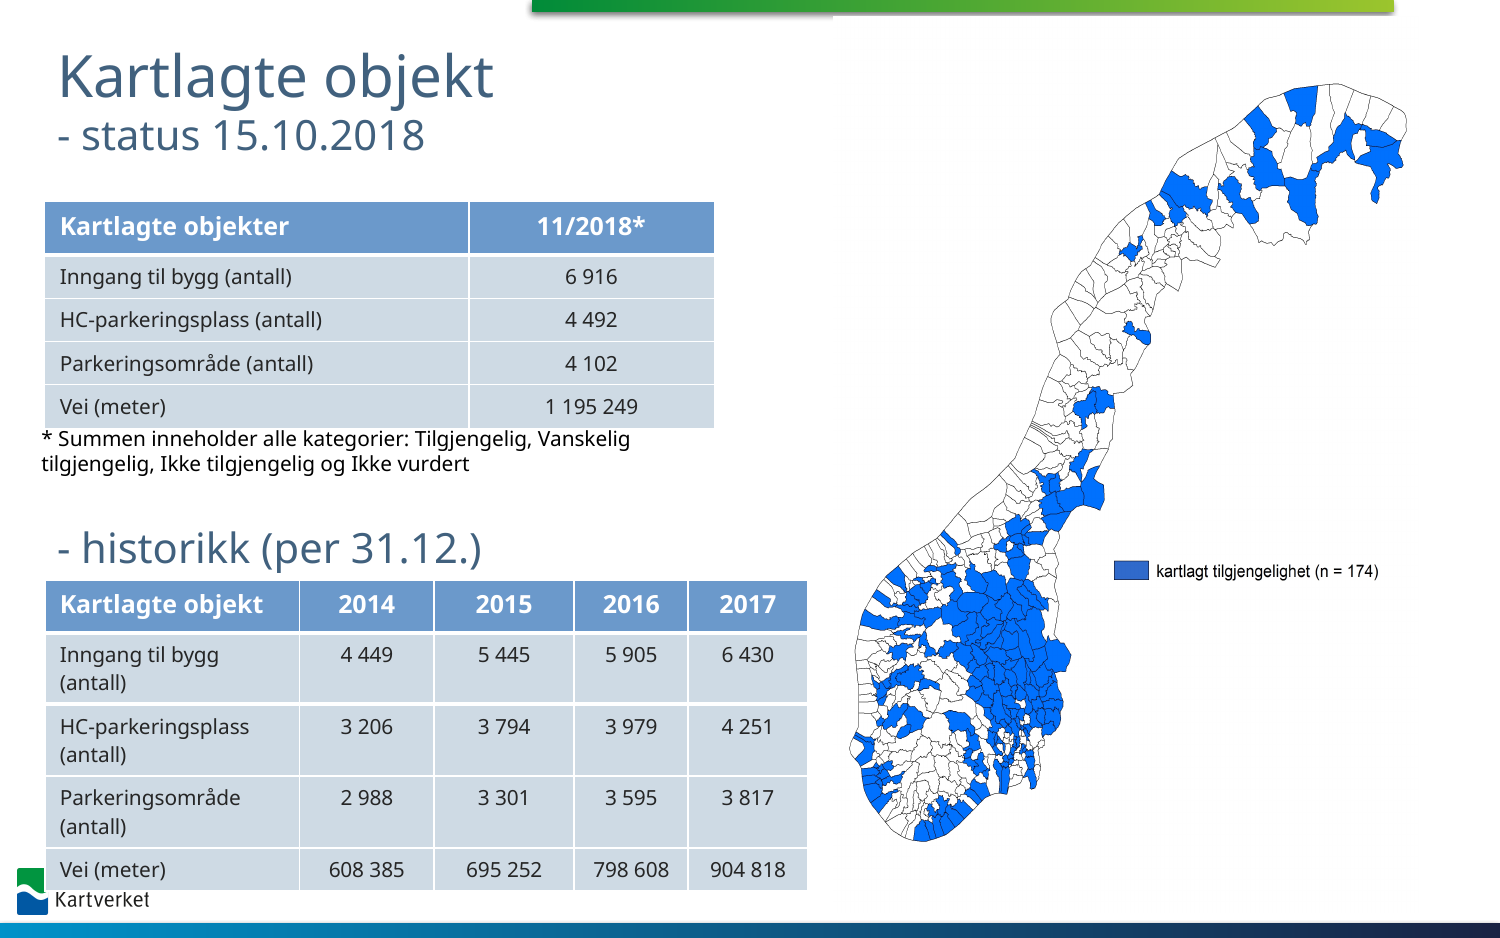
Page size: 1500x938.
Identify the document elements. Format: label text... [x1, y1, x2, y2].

table_cell 3 794 [435, 706, 573, 775]
table_cell HC-parkeringsplass (antall) [45, 299, 468, 341]
table_header Kartlagte objekt [46, 581, 299, 631]
table_cell HC-parkeringsplass (antall) [46, 706, 299, 775]
table_cell 1 195 249 [470, 385, 714, 428]
text_box - historikk (per 31.12.) [42, 496, 828, 580]
table_cell 3 817 [689, 777, 807, 847]
table_cell 6 430 [689, 635, 807, 702]
table_cell 3 595 [575, 777, 687, 847]
table_cell 5 905 [575, 635, 687, 702]
table_cell 4 449 [300, 635, 433, 702]
table_header 2017 [689, 581, 807, 631]
table_cell 904 818 [689, 849, 807, 890]
table_cell 695 252 [435, 849, 573, 890]
table_cell 2 988 [300, 777, 433, 847]
table_cell 798 608 [575, 849, 687, 890]
table_cell 6 916 [470, 257, 714, 298]
table_cell 5 445 [435, 635, 573, 702]
table_cell 3 206 [300, 706, 433, 775]
text_box Kartlagte objekt - status 15.10.2018 [42, 24, 828, 167]
table_header 2016 [575, 581, 687, 631]
table_cell Inngang til bygg (antall) [45, 257, 468, 298]
table_cell Vei (meter) [45, 385, 468, 417]
table_cell 3 979 [575, 706, 687, 775]
table_cell Vei (meter) [46, 849, 299, 890]
table_cell Inngang til bygg (antall) [46, 635, 299, 702]
table_header Kartlagte objekter [45, 202, 468, 253]
table_header 2015 [435, 581, 573, 631]
table_cell 608 385 [300, 849, 433, 890]
table_cell 4 102 [470, 342, 714, 384]
table_cell 4 492 [470, 299, 714, 341]
table_cell 4 251 [689, 706, 807, 775]
table_cell Parkeringsområde (antall) [46, 777, 299, 847]
table_cell 3 301 [435, 777, 573, 847]
table_header 11/2018* [470, 202, 714, 253]
table_header 2014 [300, 581, 433, 631]
text_box * Summen inneholder alle kategorier: Tilgjengelig, Vanskelig tilgjengelig, Ikke tilgjengelig og Ikke vurdert [26, 417, 711, 483]
table_cell Parkeringsområde (antall) [45, 342, 468, 384]
picture [833, 16, 1419, 913]
